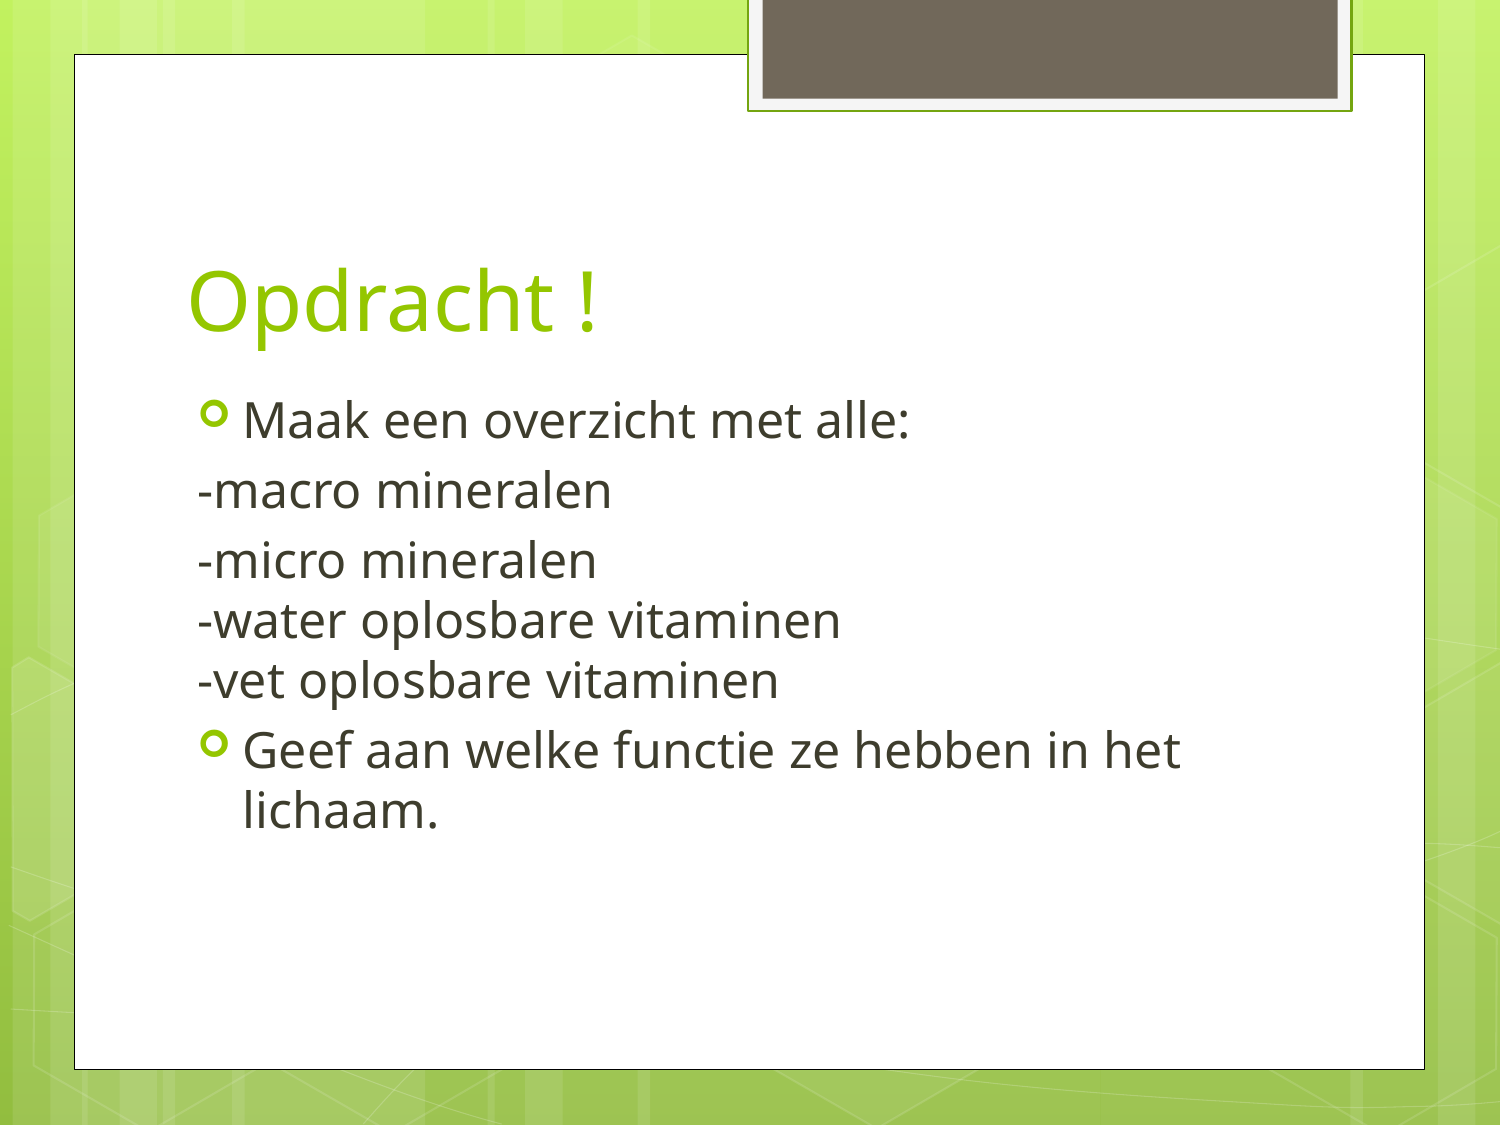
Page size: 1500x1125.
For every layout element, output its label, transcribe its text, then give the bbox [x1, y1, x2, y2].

title Opdracht ! [171, 168, 1324, 357]
list Maak een overzicht met alle: -macro mineralen -micro mineralen -water oplosbare vitaminen -vet oplosbare vitaminen Geef aan welke functie ze hebben in het lichaam. [171, 381, 1283, 957]
